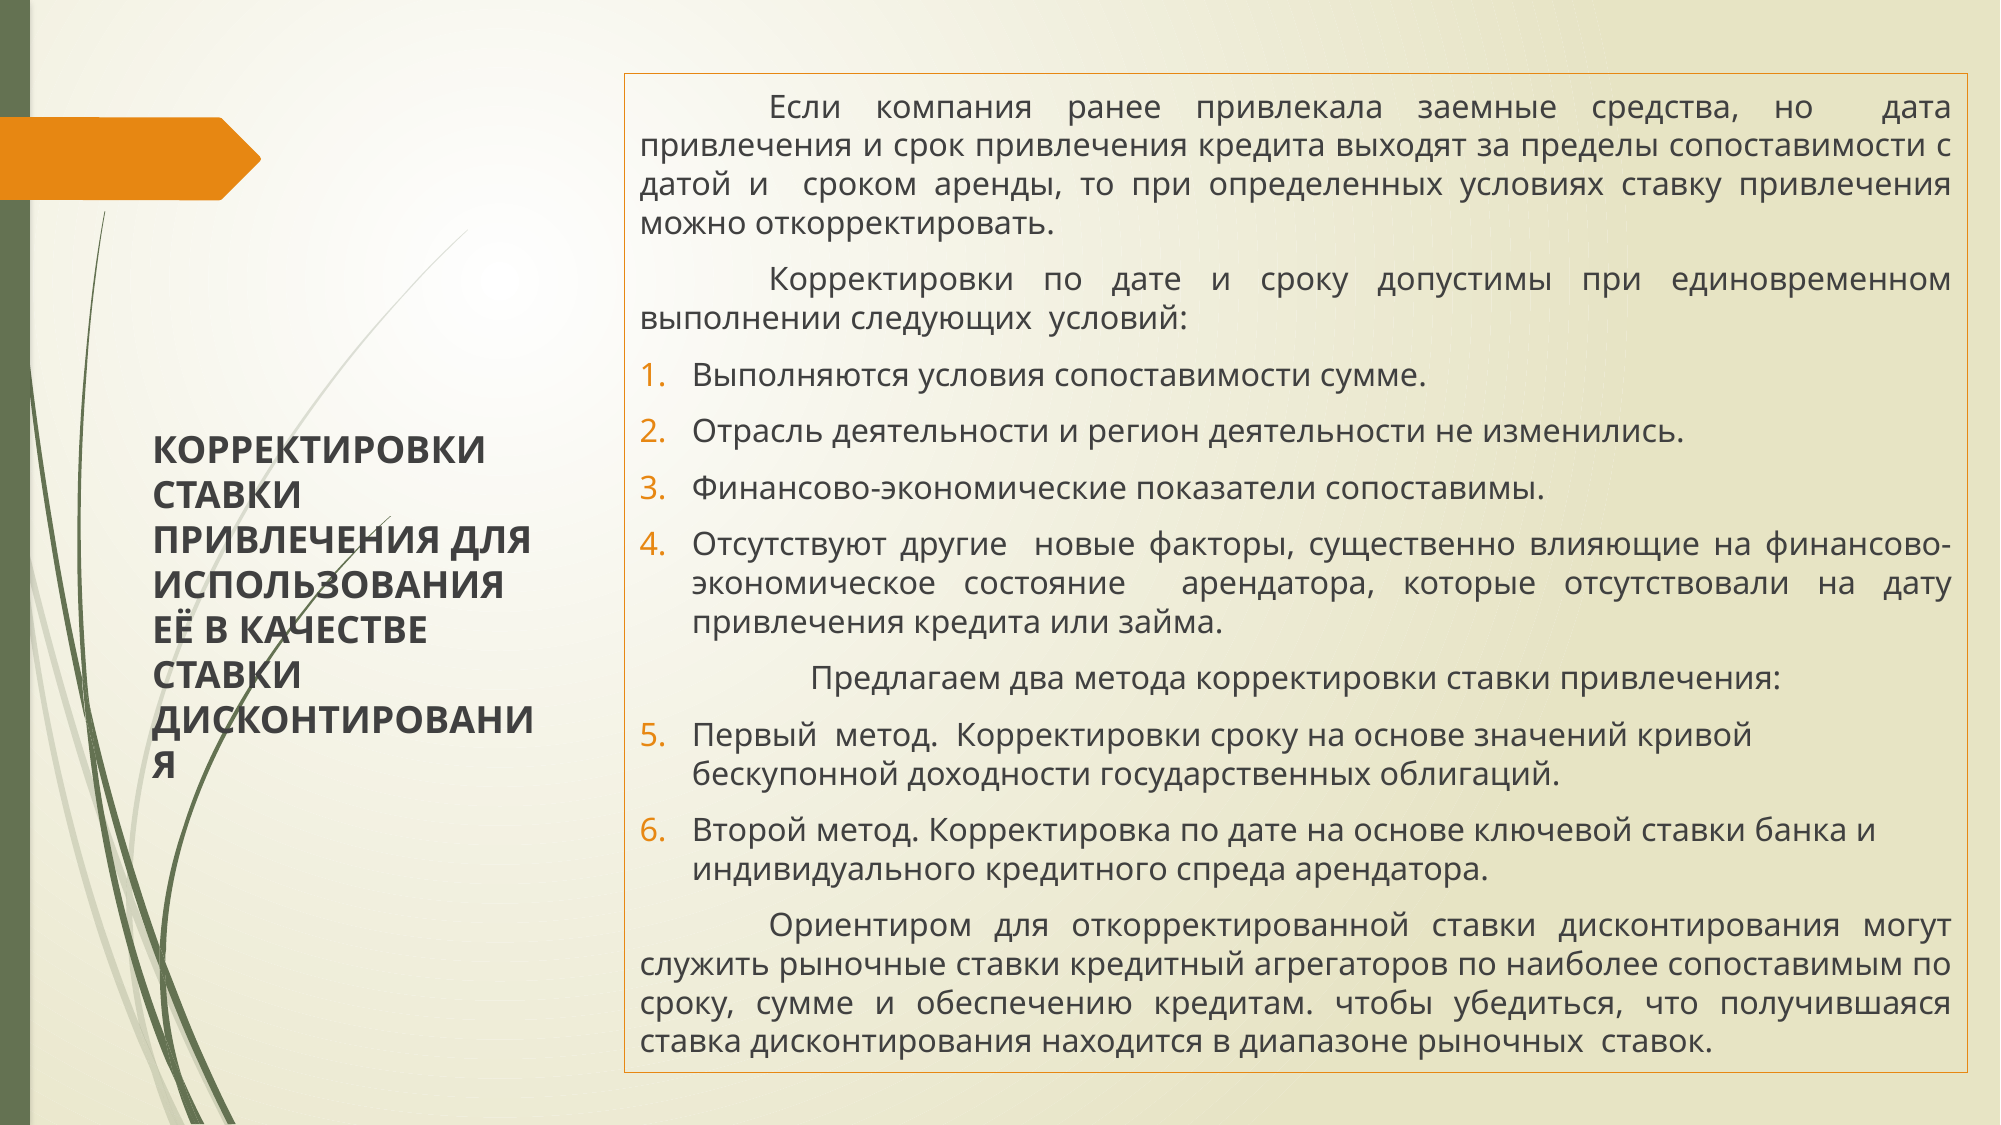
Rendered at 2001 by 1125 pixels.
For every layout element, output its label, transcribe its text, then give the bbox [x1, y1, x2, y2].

list Если компания ранее привлекала заемные средства, но дата привлечения и срок привлечения кредита выходят за пределы сопоставимости с датой и сроком аренды, то при определенных условиях ставку привлечения можно откорректировать. Корректировки по дате и сроку допустимы при единовременном выполнении следующих условий: Выполняются условия сопоставимости сумме. Отрасль деятельности и регион деятельности не изменились. Финансово-экономические показатели сопоставимы. Отсутствуют другие новые факторы, существенно влияющие на финансово-экономическое состояние арендатора, которые отсутствовали на дату привлечения кредита или займа. Предлагаем два метода корректировки ставки привлечения: Первый метод. Корректировки сроку на основе значений кривой бескупонной доходности государственных облигаций. Второй метод. Корректировка по дате на основе ключевой ставки банка и индивидуального кредитного спреда арендатора. Ориентиром для откорректированной ставки дисконтирования могут служить рыночные ставки кредитный агрегаторов по наиболее сопоставимым по сроку, сумме и обеспечению кредитам. чтобы убедиться, что получившаяся ставка дисконтирования находится в диапазоне рыночных ставок. [624, 73, 1968, 1073]
list КОРРЕКТИРОВКИ СТАВКИ ПРИВЛЕЧЕНИЯ ДЛЯ ИСПОЛЬЗОВАНИЯ ЕЁ В КАЧЕСТВЕ СТАВКИ ДИСКОНТИРОВАНИЯ [137, 286, 566, 986]
